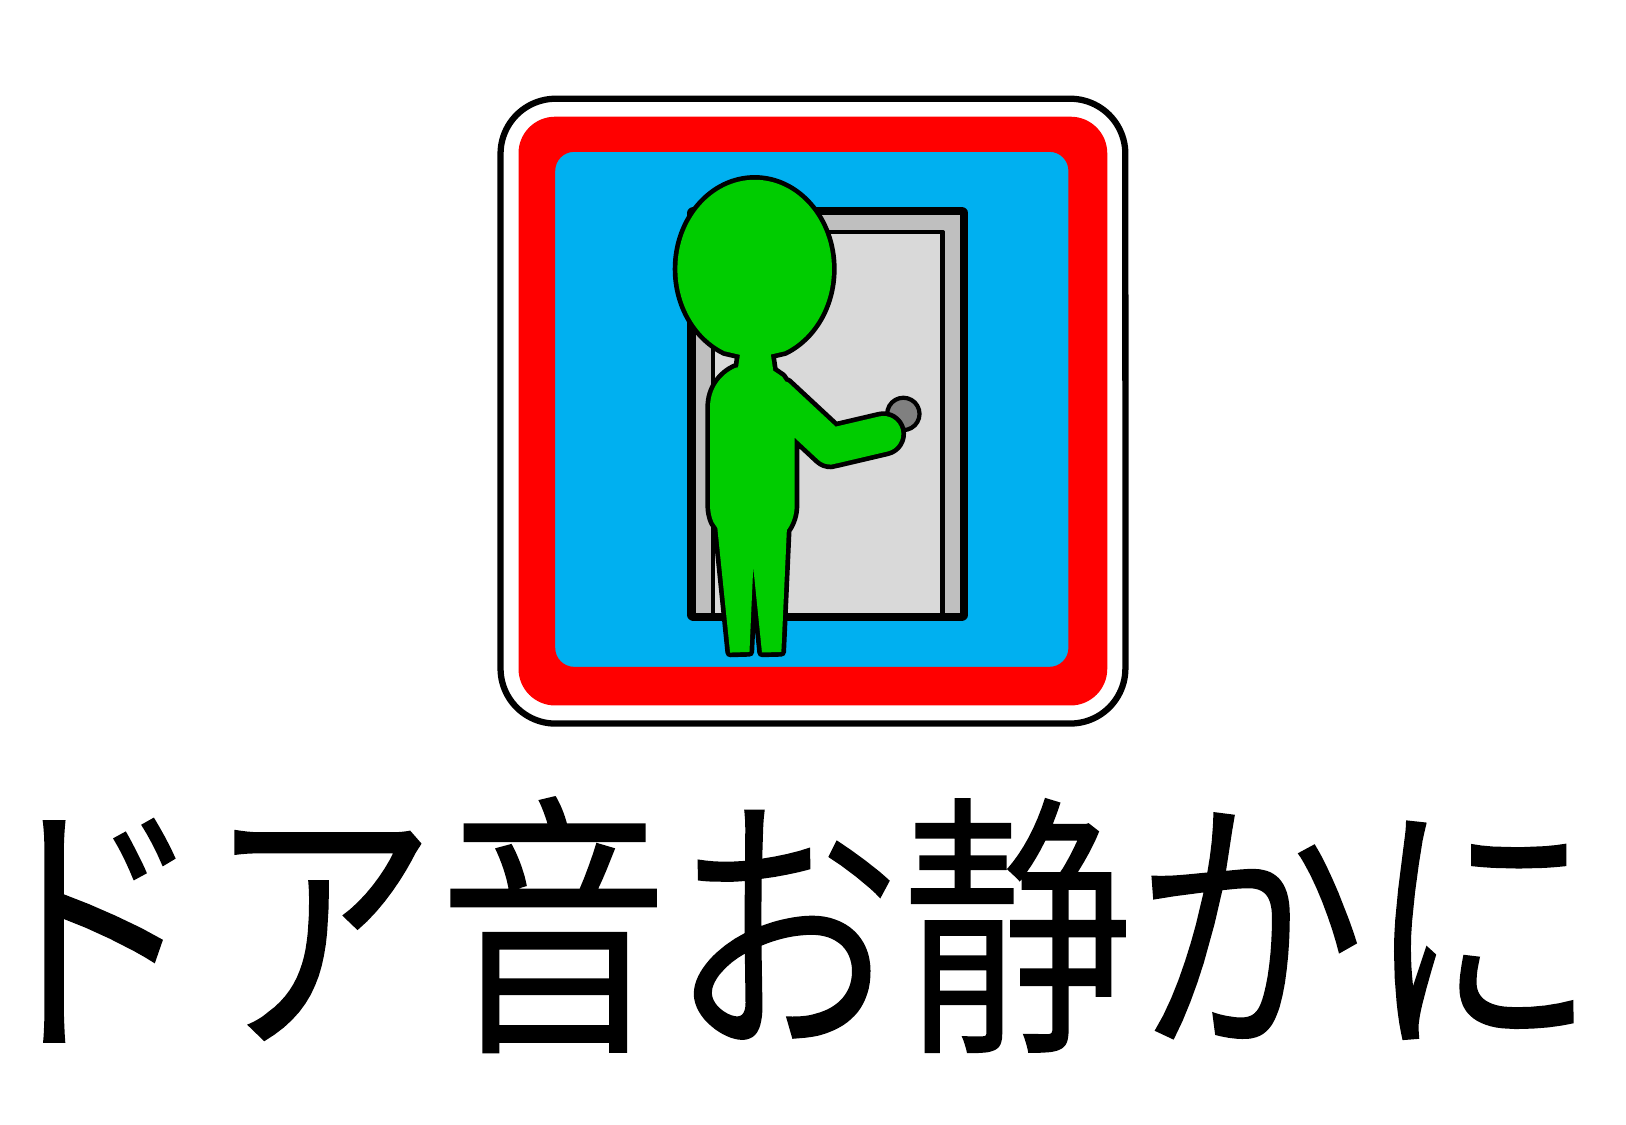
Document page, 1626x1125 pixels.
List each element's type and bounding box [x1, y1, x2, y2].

text_box [500, 98, 1126, 724]
